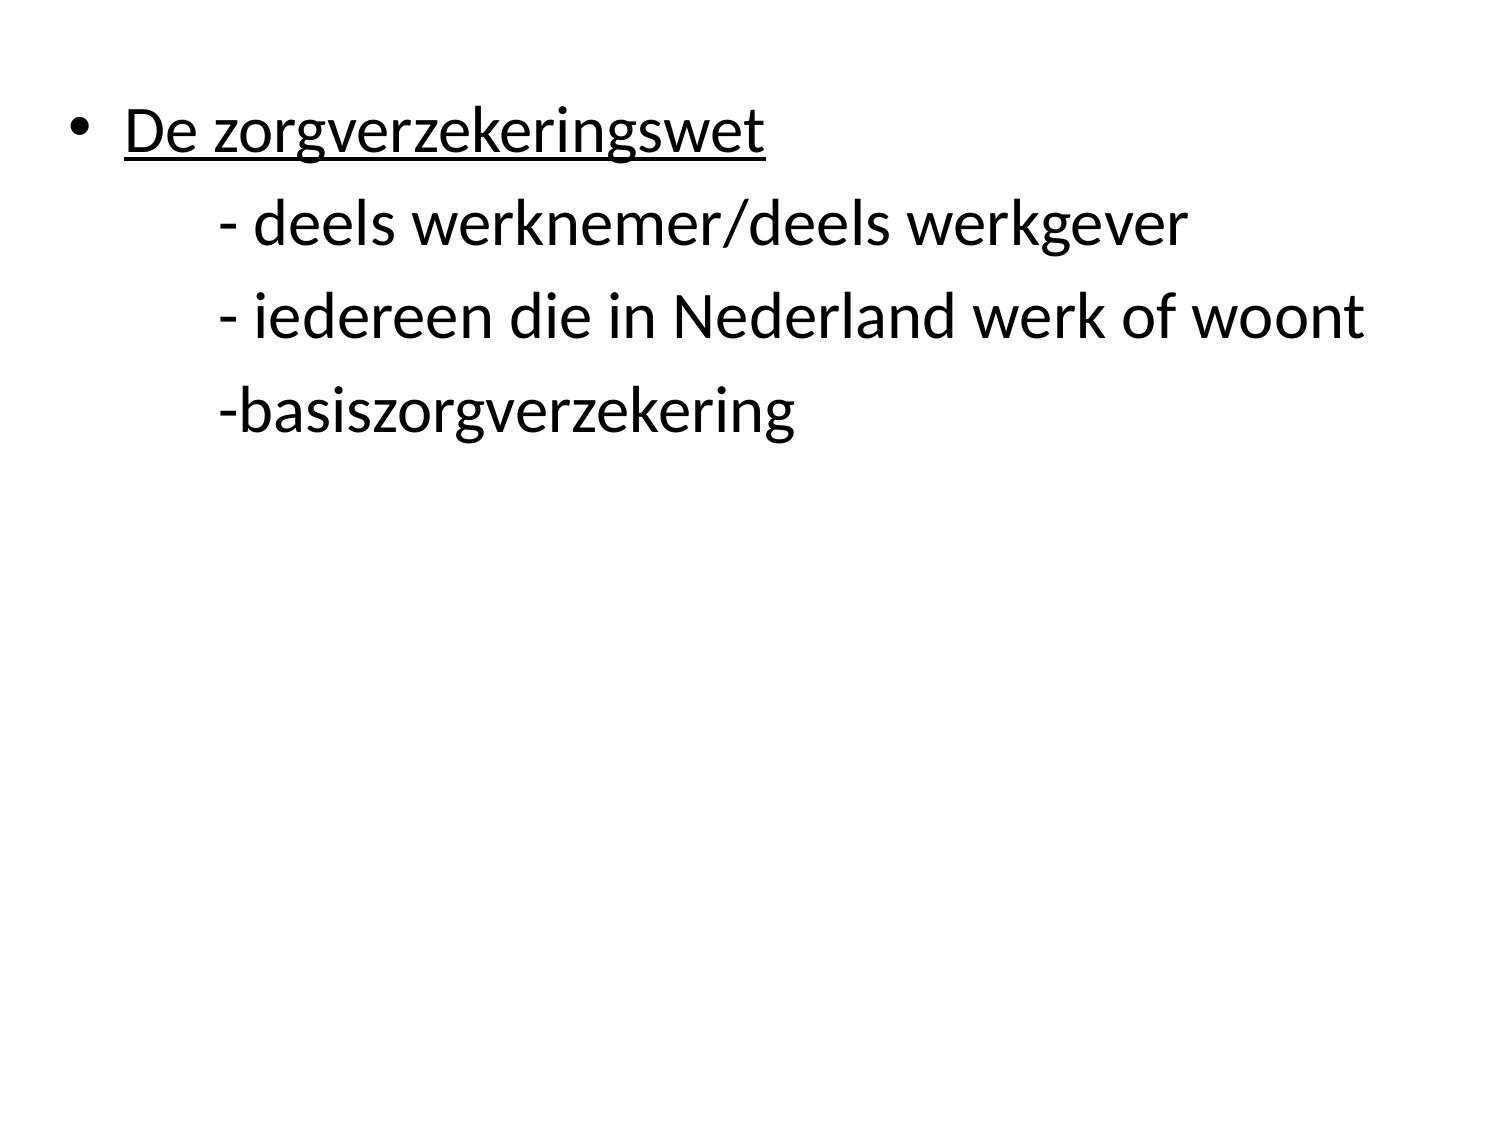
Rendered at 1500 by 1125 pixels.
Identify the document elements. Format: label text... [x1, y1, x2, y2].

list De zorgverzekeringswet - deels werknemer/deels werkgever - iedereen die in Nederland werk of woont -basiszorgverzekering [53, 78, 1404, 821]
